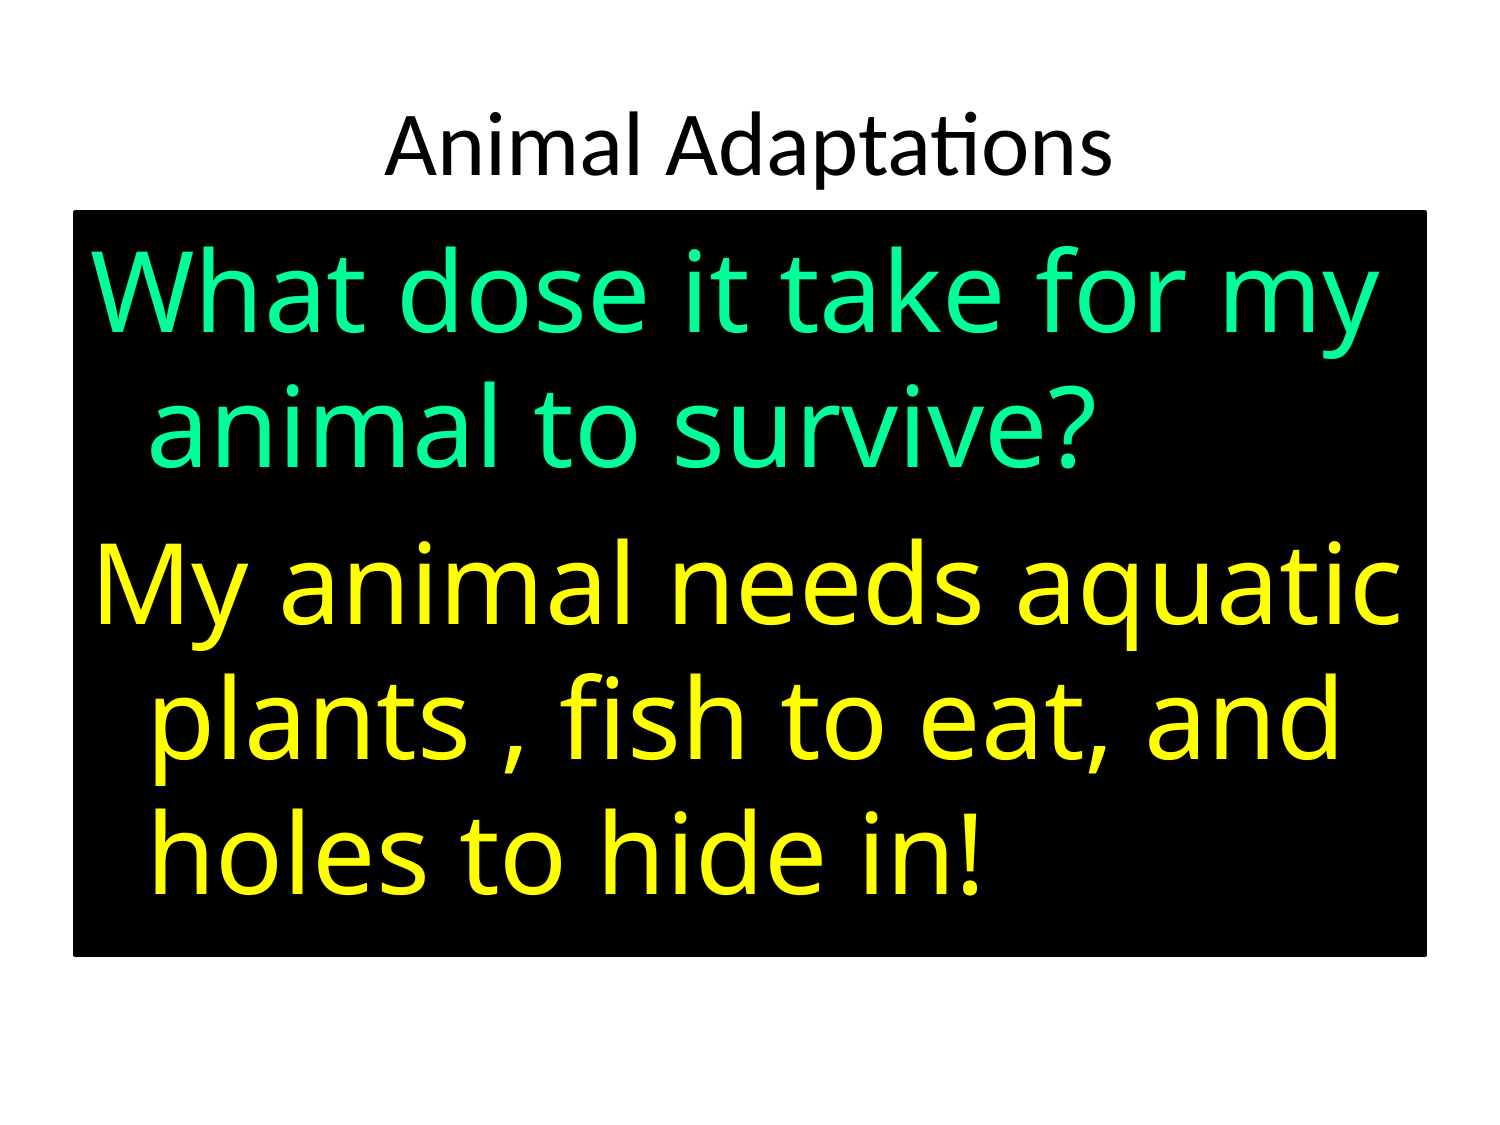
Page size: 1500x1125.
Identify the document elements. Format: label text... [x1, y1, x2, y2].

title Animal Adaptations [75, 45, 1425, 210]
list What dose it take for my animal to survive? My animal needs aquatic plants , fish to eat, and holes to hide in! [73, 210, 1427, 957]
